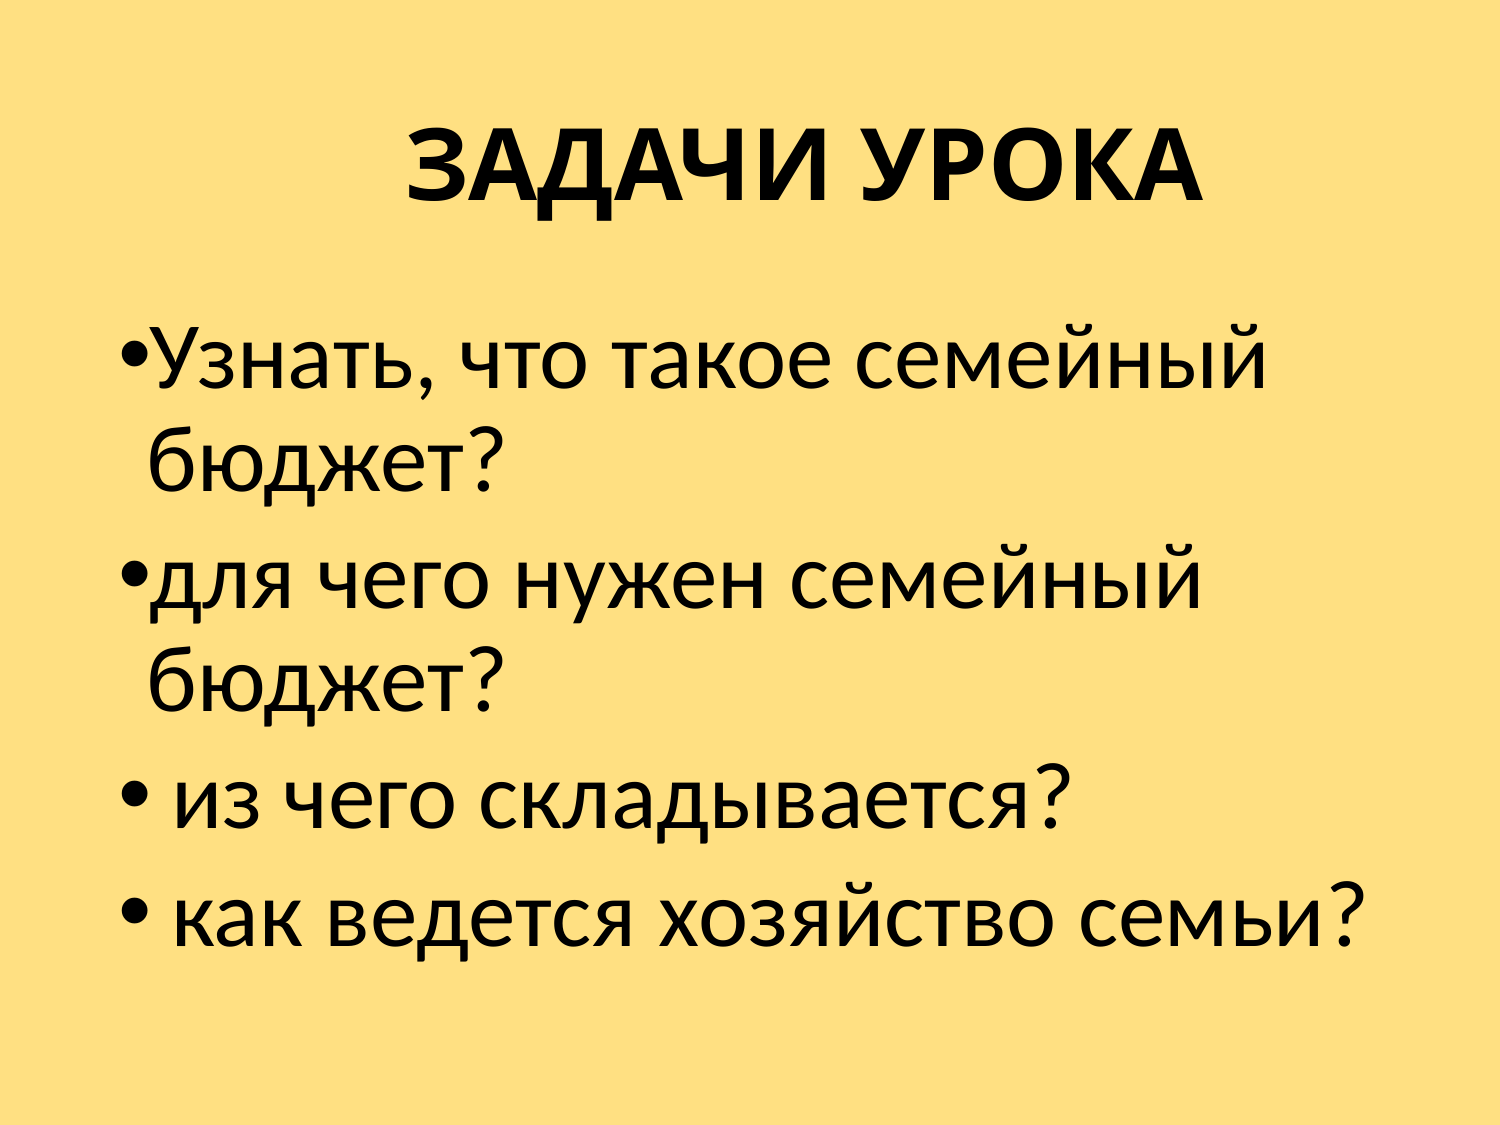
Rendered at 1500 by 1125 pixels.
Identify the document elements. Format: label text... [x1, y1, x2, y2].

title ЗАДАЧИ УРОКА [103, 59, 1397, 278]
list Узнать, что такое семейный бюджет? для чего нужен семейный бюджет? из чего складывается? как ведется хозяйство семьи? [103, 299, 1397, 1014]
